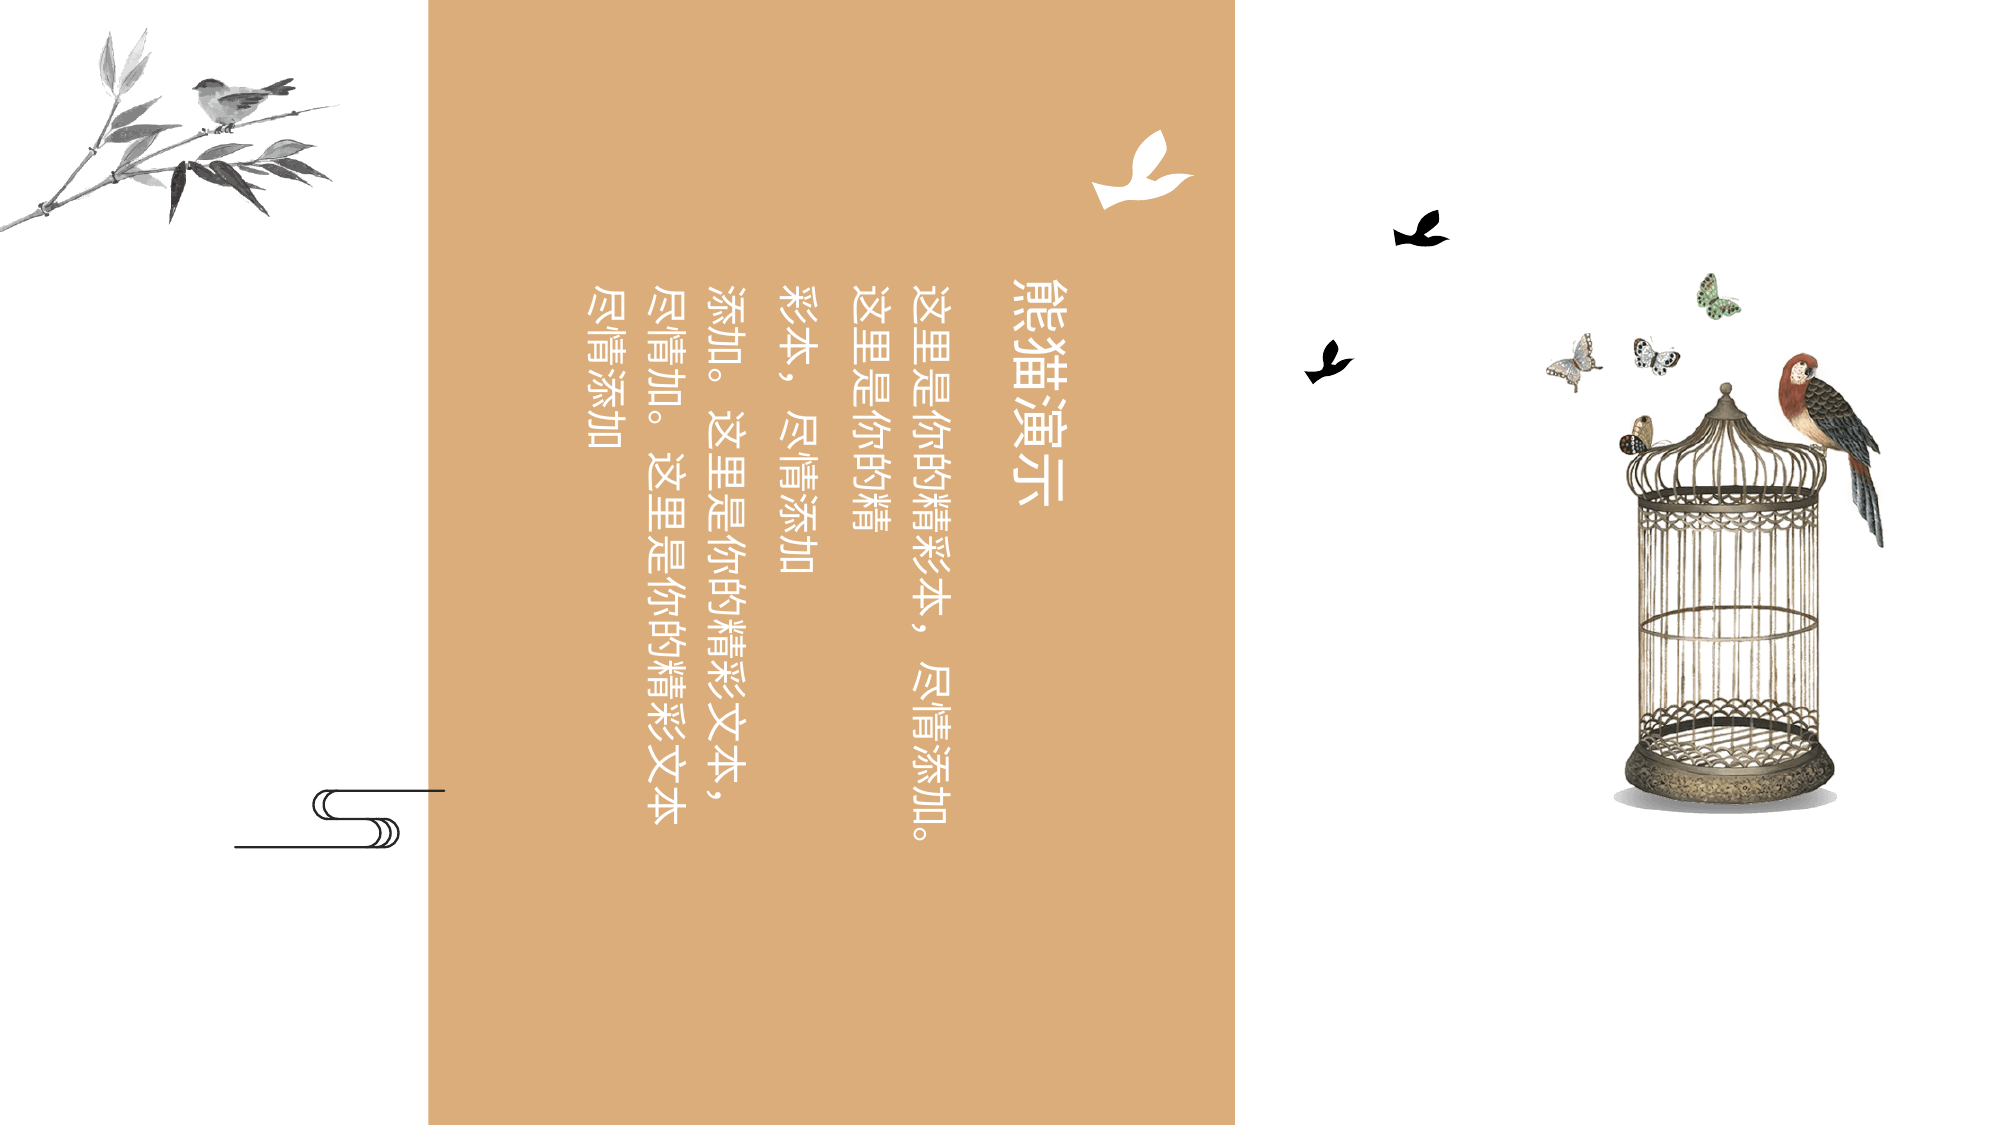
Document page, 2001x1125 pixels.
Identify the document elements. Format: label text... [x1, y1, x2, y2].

picture [0, 28, 340, 232]
text_box [1393, 209, 1450, 247]
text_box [235, 790, 445, 848]
text_box 熊猫演示 [990, 269, 1092, 521]
text_box [427, 0, 1236, 1125]
text_box 这里是你的精彩本，尽情添加。这里是你的精 彩本，尽情添加 添加。这里是你的精彩文本，尽情加。这里是你的精彩文本尽情添加 [556, 269, 976, 859]
picture [1512, 231, 1931, 861]
text_box [1304, 339, 1355, 385]
text_box [1091, 129, 1195, 210]
